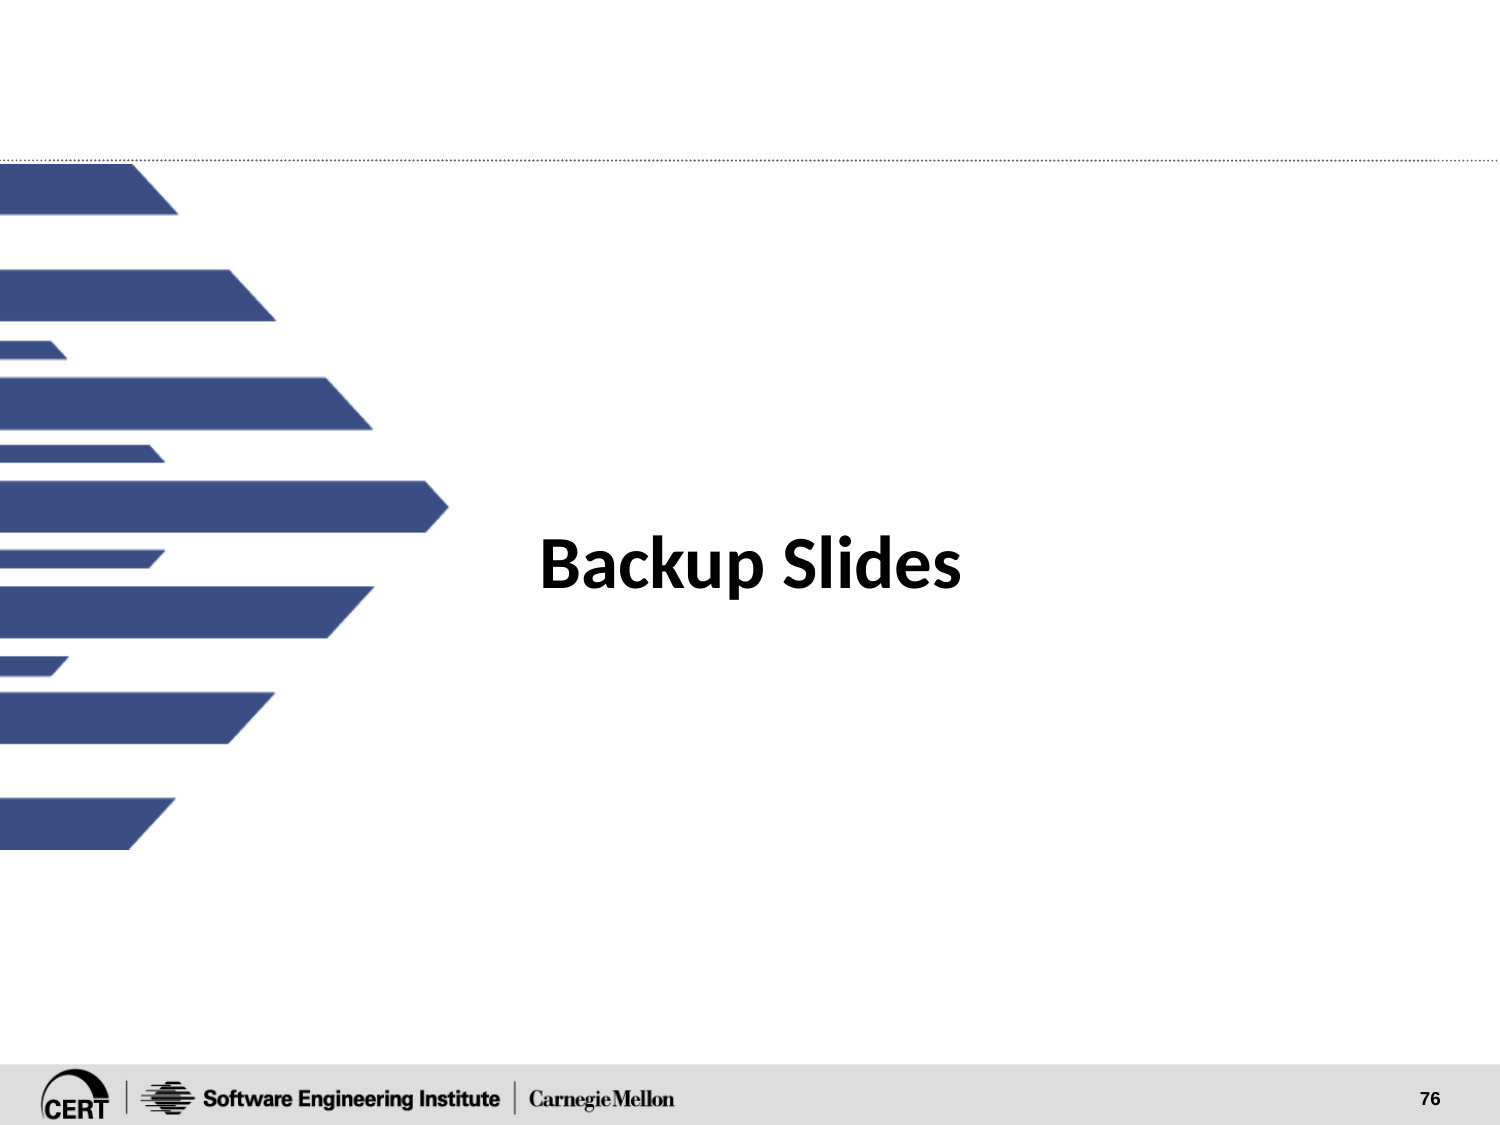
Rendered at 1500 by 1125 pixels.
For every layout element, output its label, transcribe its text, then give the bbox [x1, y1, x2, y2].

text_box Backup Slides [525, 399, 1475, 717]
picture [24, 1065, 688, 1125]
picture [0, 164, 450, 851]
